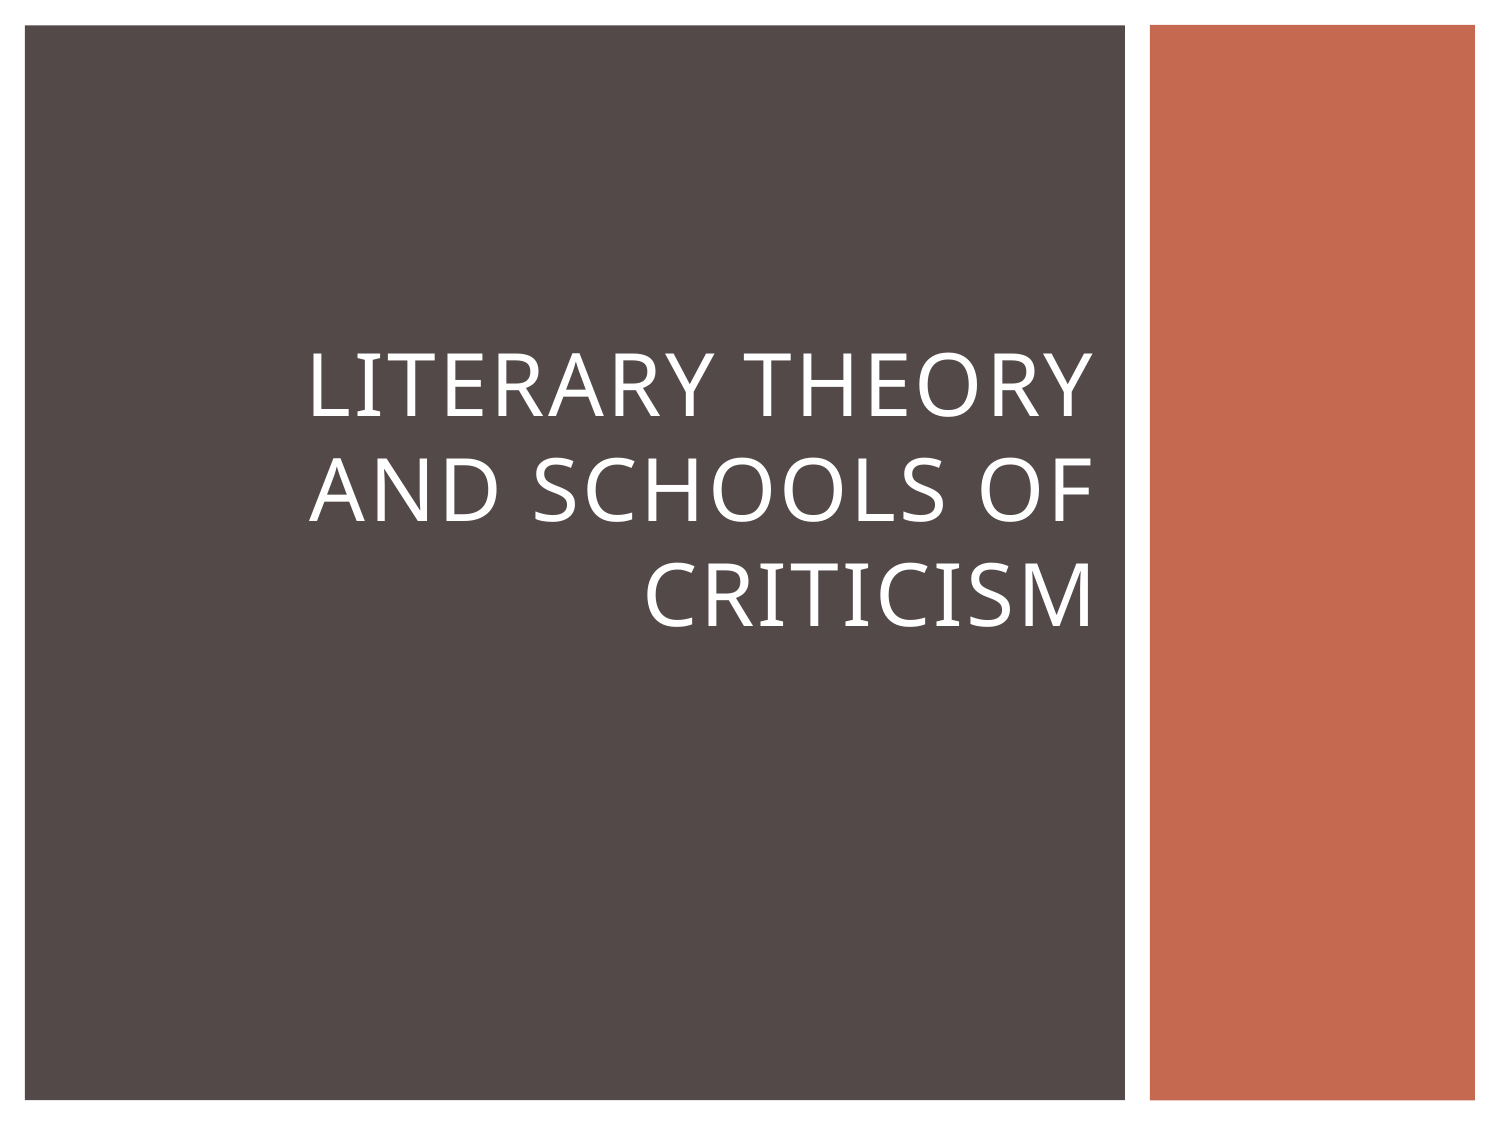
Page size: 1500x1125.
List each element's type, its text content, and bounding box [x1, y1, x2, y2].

title Literary Theory and Schools of Criticism [75, 336, 1113, 637]
